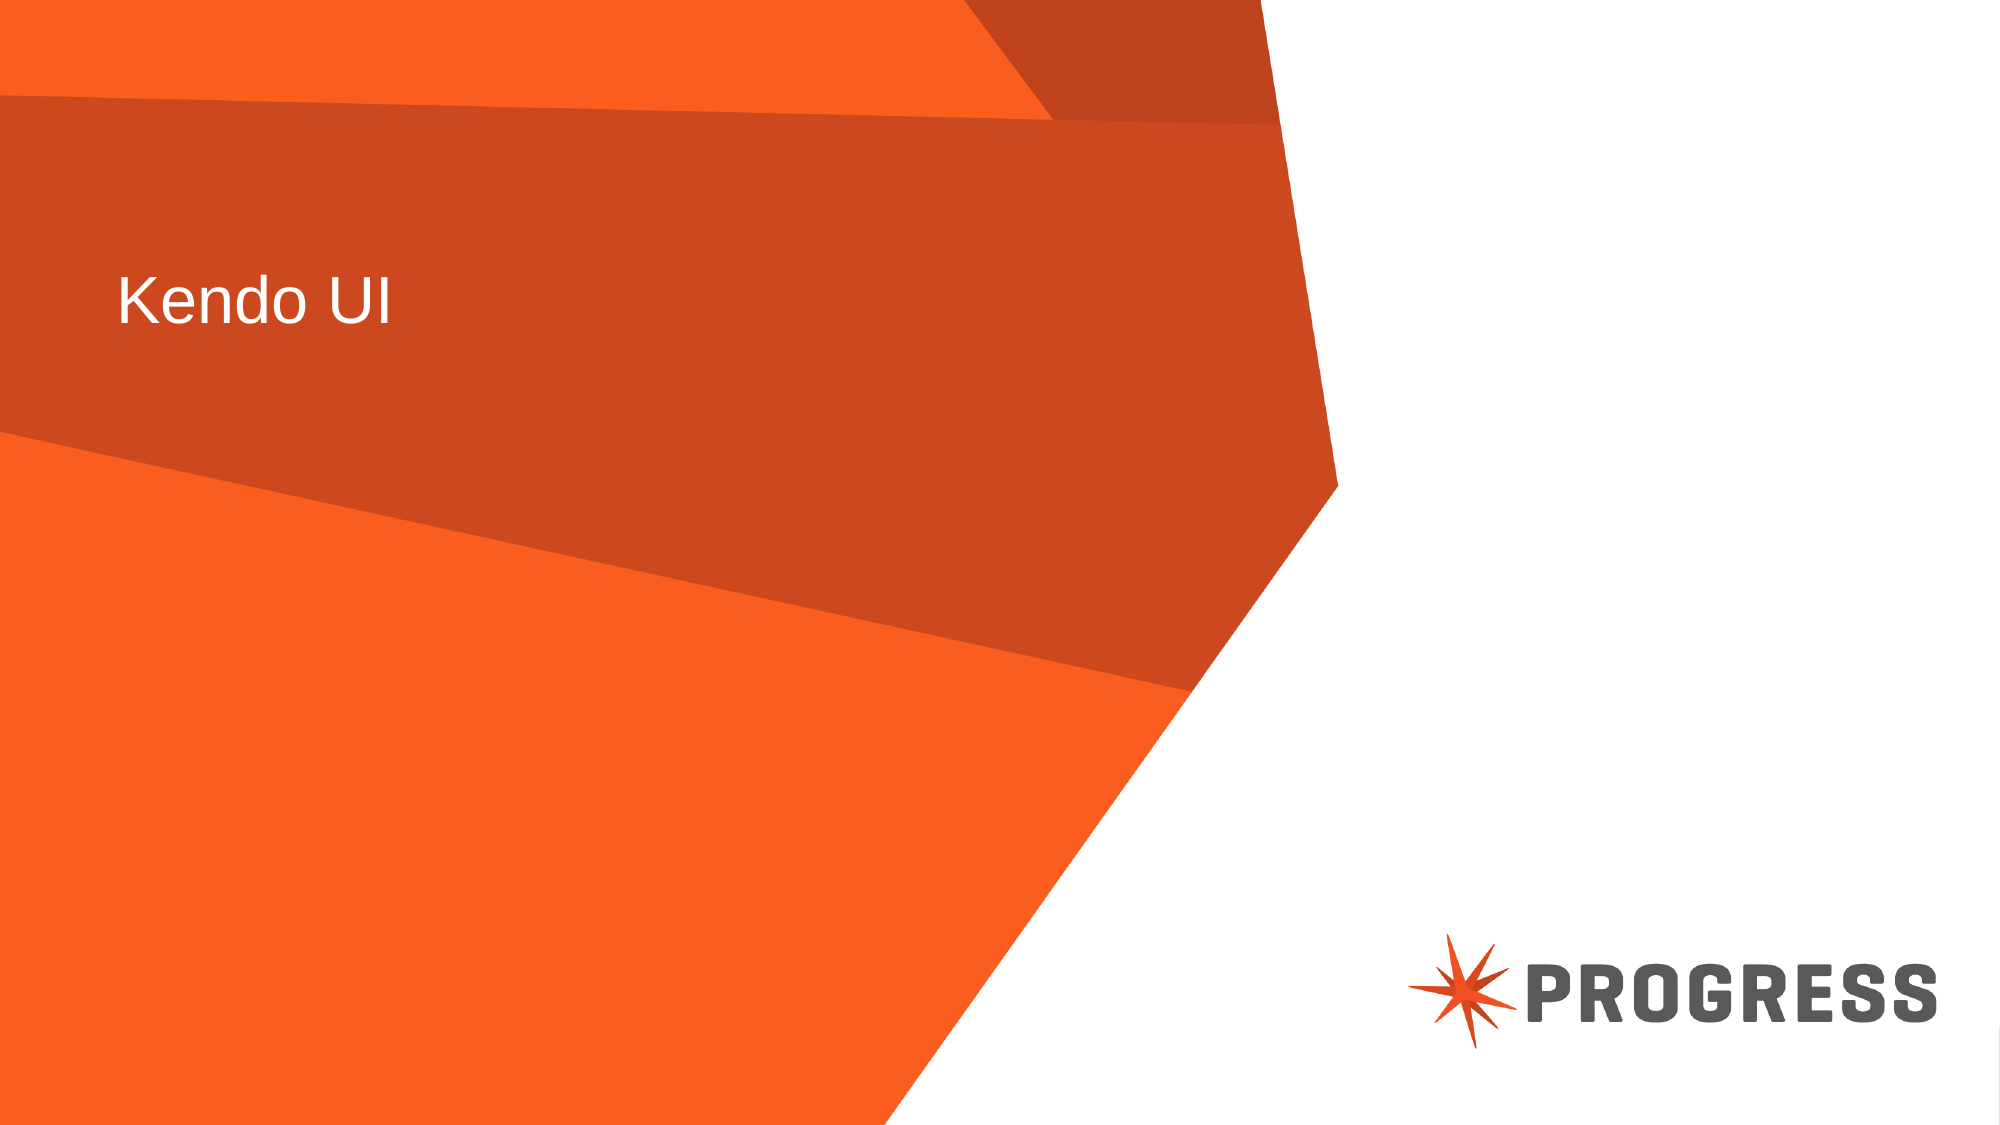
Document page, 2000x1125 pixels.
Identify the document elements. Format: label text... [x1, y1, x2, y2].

title Kendo UI [100, 257, 1234, 347]
picture [0, 0, 2000, 1125]
